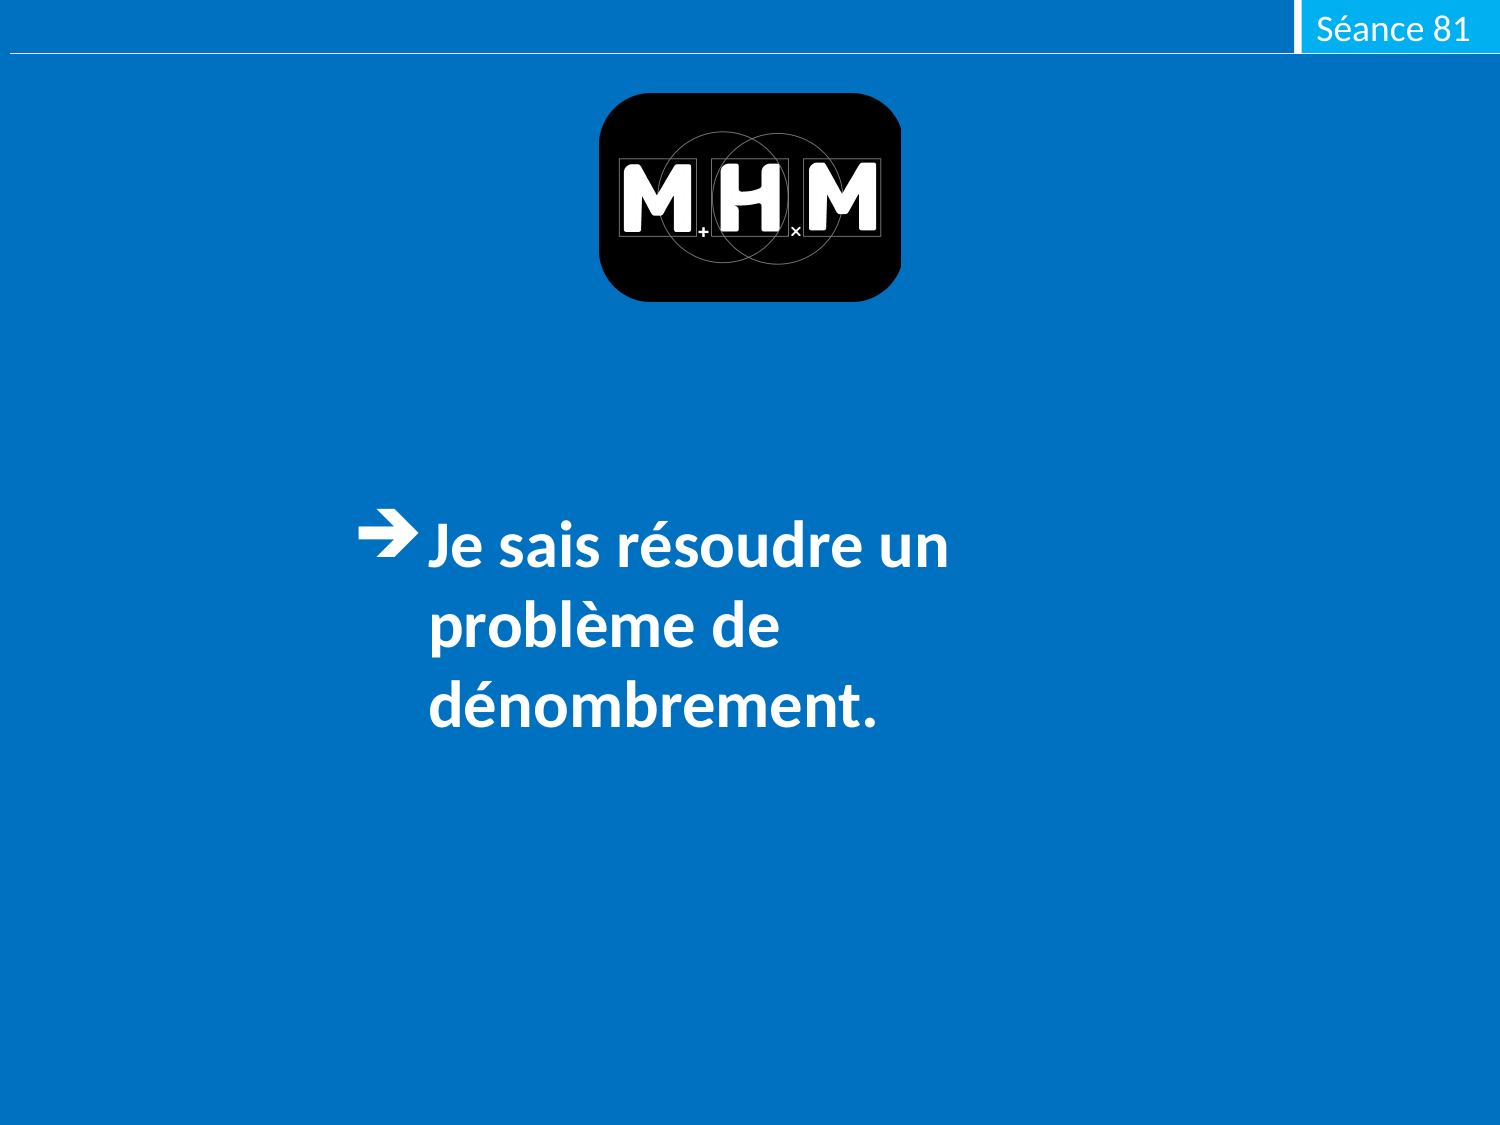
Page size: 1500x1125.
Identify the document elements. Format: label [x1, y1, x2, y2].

text_box [0, 54, 1500, 1125]
